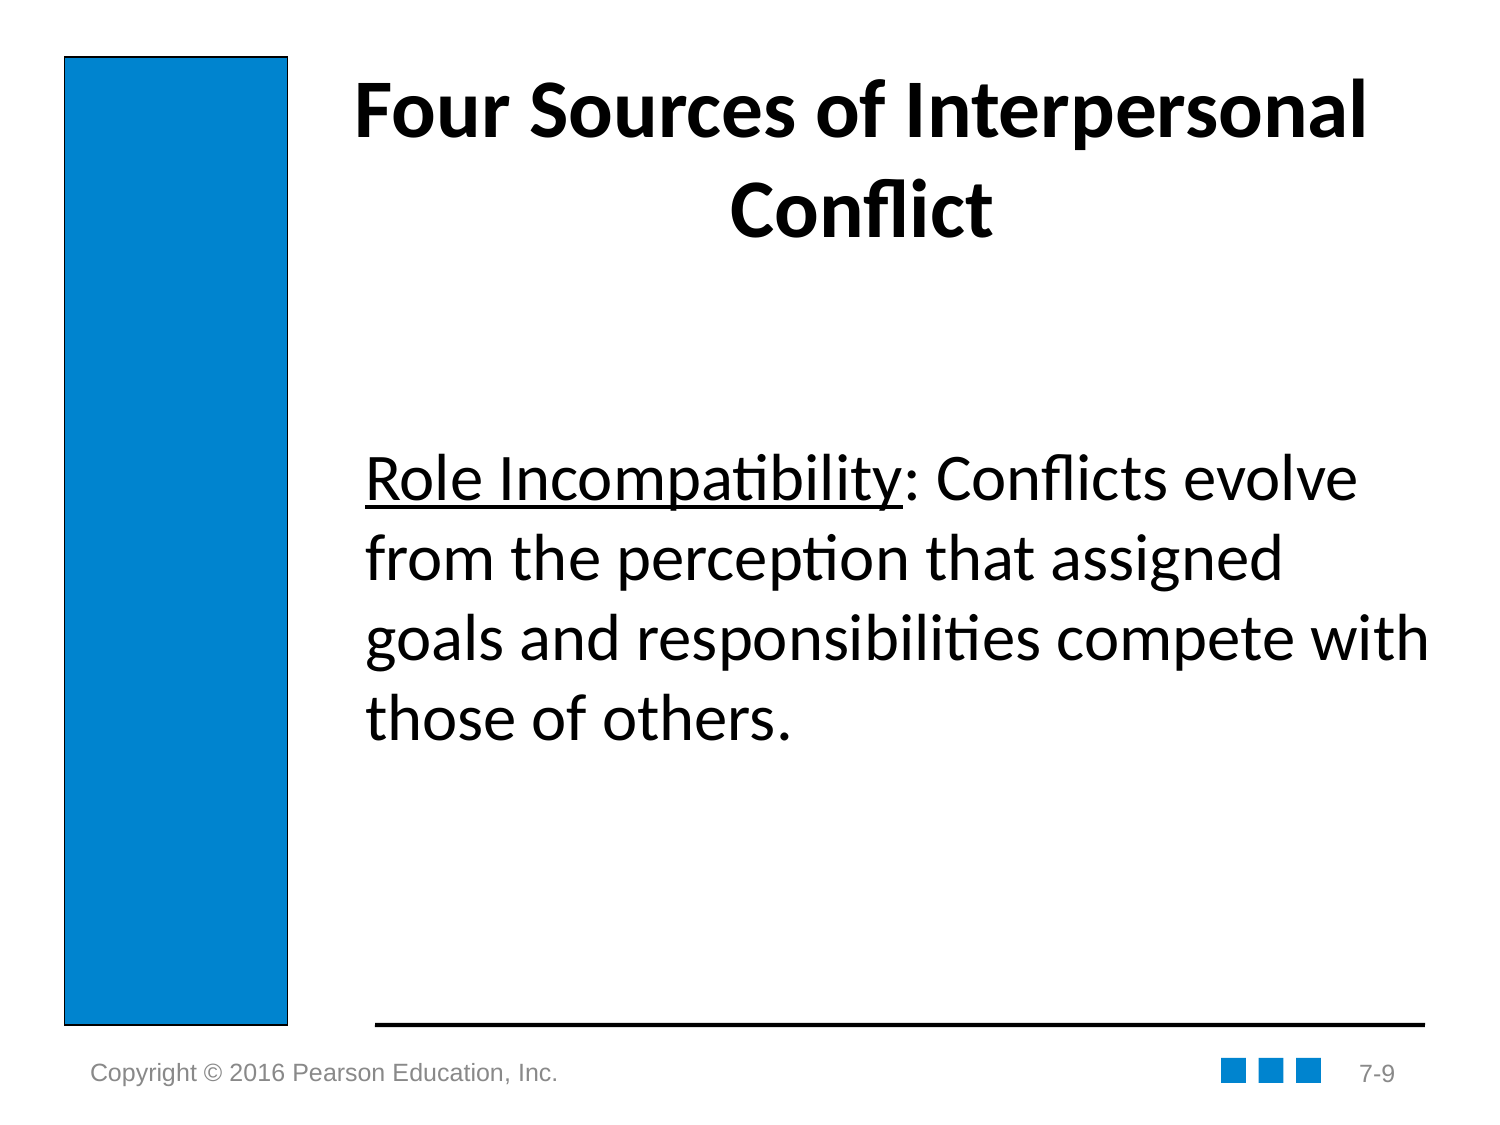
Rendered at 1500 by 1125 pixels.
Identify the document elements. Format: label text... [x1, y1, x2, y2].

text_box [1296, 1057, 1321, 1083]
list Role Incompatibility: Conflicts evolve from the perception that assigned goals and responsibilities compete with those of others. [350, 426, 1450, 802]
text_box [64, 56, 288, 1025]
text_box [1258, 1057, 1284, 1083]
title Four Sources of Interpersonal Conflict [300, 45, 1425, 263]
text_box Copyright © 2016 Pearson Education, Inc. [75, 1055, 625, 1088]
text_box 7-9 [1333, 1050, 1421, 1095]
text_box [1221, 1057, 1246, 1083]
